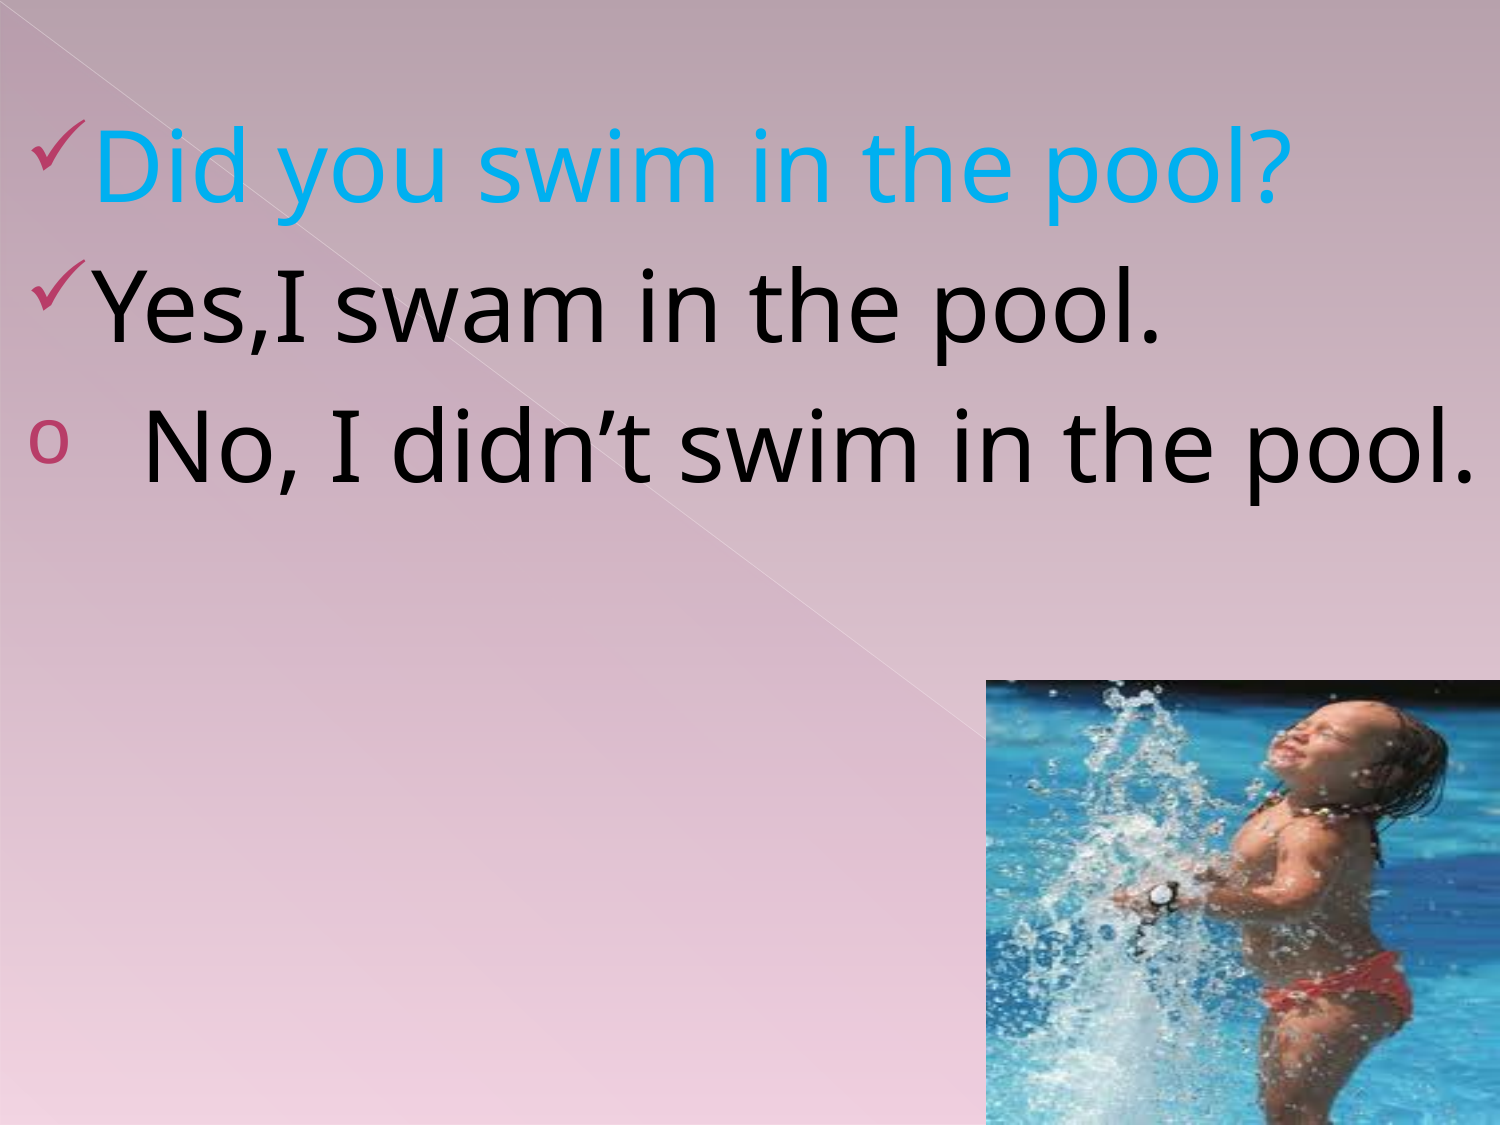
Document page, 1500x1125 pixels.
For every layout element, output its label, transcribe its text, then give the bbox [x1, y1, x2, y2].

picture [985, 680, 1500, 1125]
list Did you swim in the pool? Yes,I swam in the pool. No, I didn’t swim in the pool. [0, 0, 1500, 1125]
